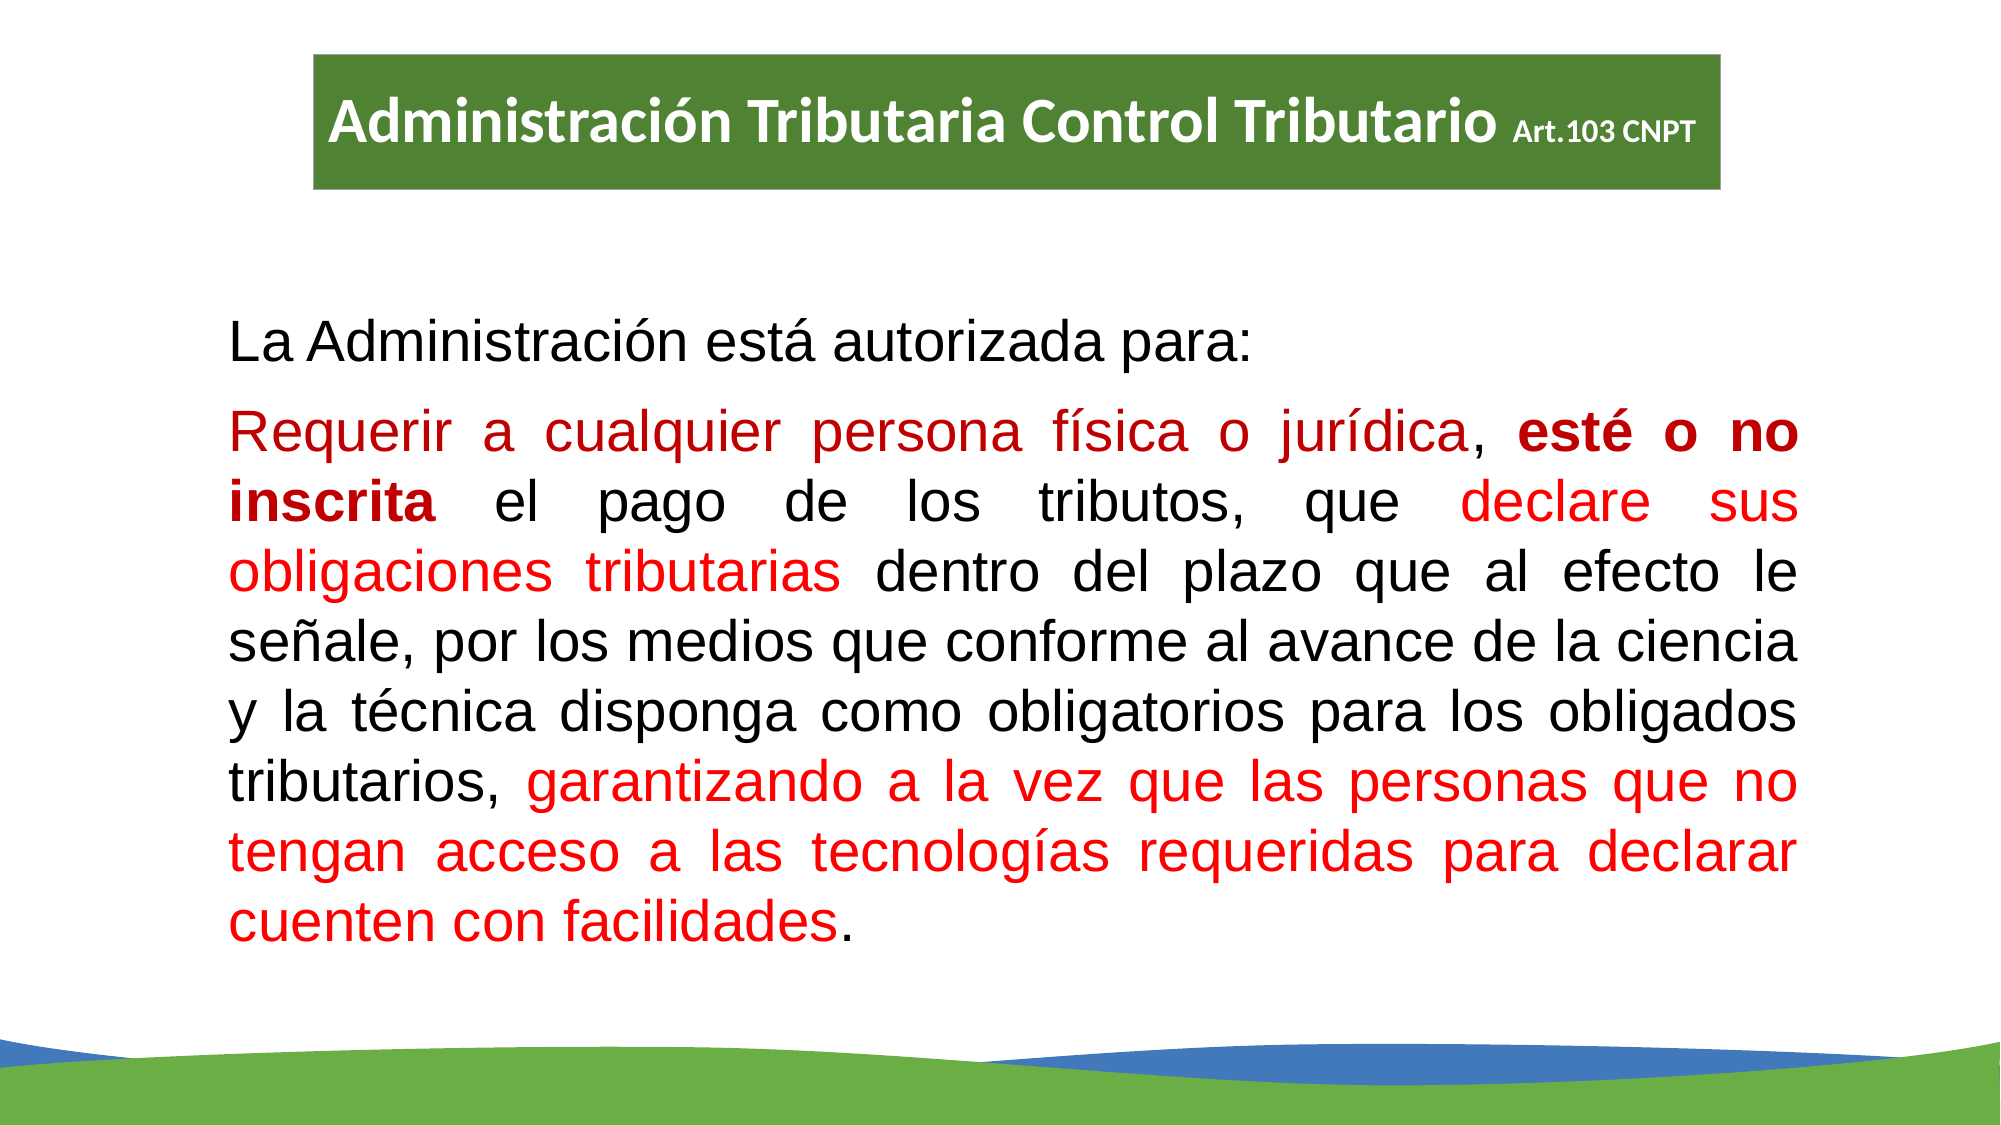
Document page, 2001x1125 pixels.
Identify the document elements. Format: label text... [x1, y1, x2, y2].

text_box La Administración está autorizada para: Requerir a cualquier persona física o jurídica, esté o no inscrita el pago de los tributos, que declare sus obligaciones tributarias dentro del plazo que al efecto le señale, por los medios que conforme al avance de la ciencia y la técnica disponga como obligatorios para los obligados tributarios, garantizando a la vez que las personas que no tengan acceso a las tecnologías requeridas para declarar cuenten con facilidades. [213, 295, 1816, 961]
title Administración Tributaria Control Tributario Art.103 CNPT [313, 54, 1721, 190]
